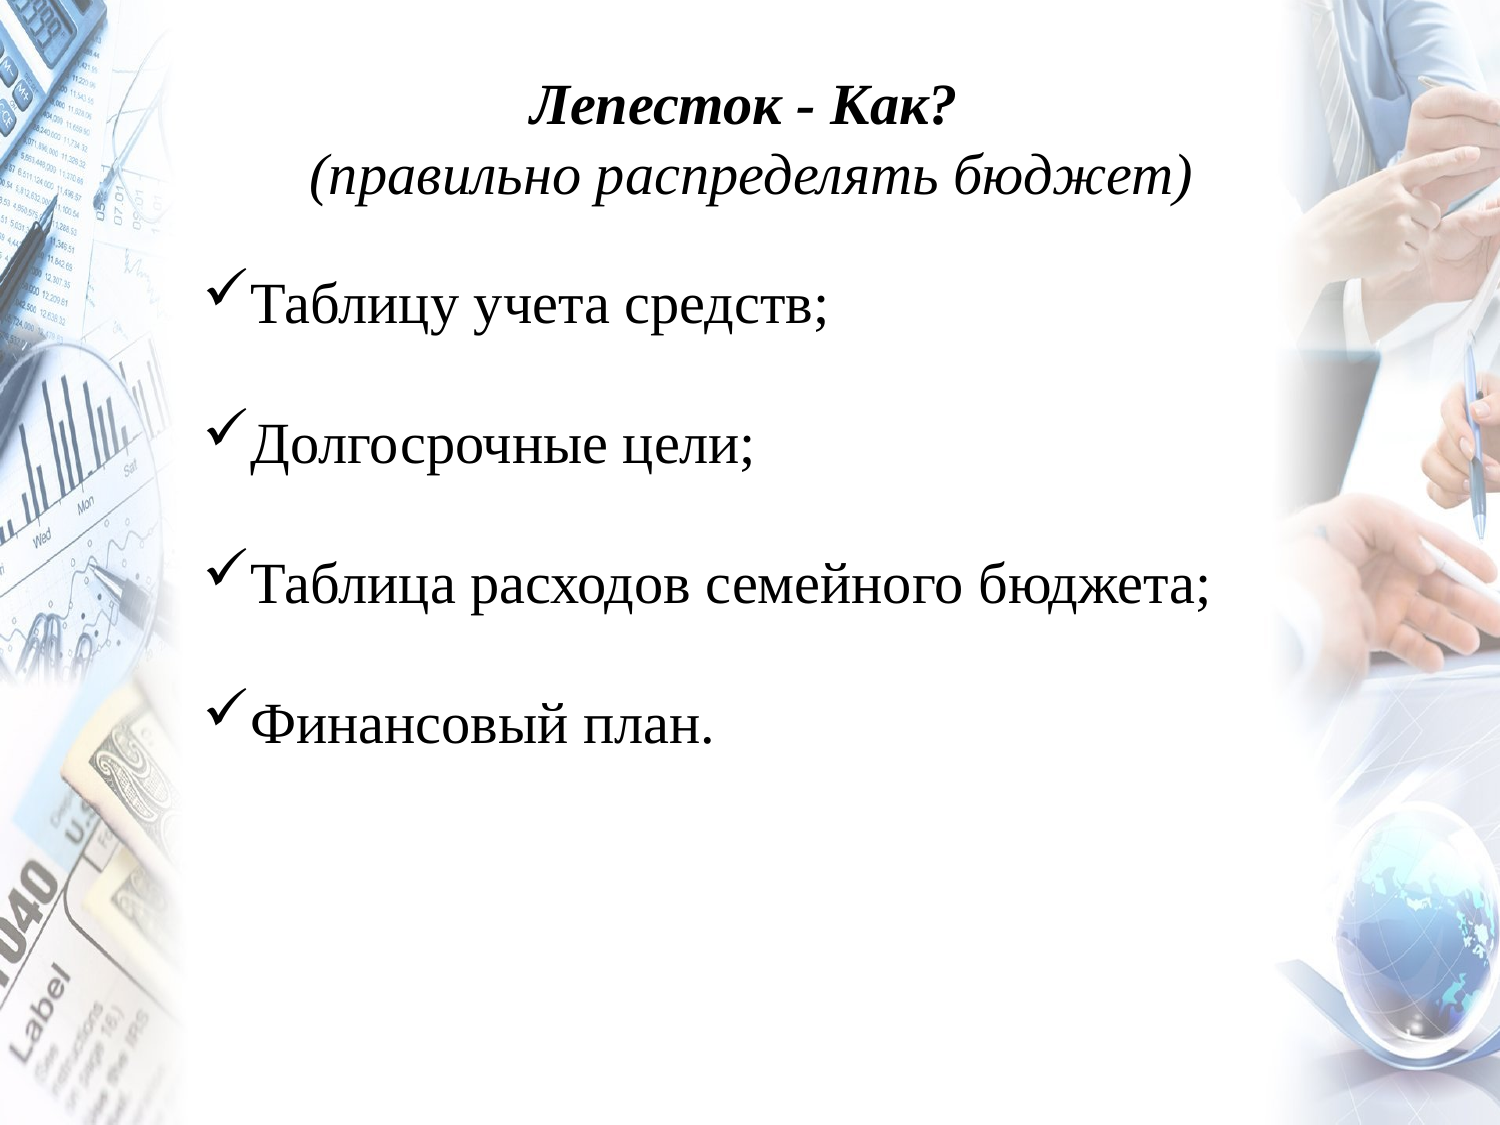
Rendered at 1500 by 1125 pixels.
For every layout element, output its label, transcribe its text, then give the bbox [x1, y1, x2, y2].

text_box Таблицу учета средств; Долгосрочные цели; Таблица расходов семейного бюджета; Финансовый план. [187, 257, 1266, 808]
text_box Лепесток - Как? (правильно распределять бюджет) [246, 58, 1243, 257]
picture [0, 0, 1500, 1125]
